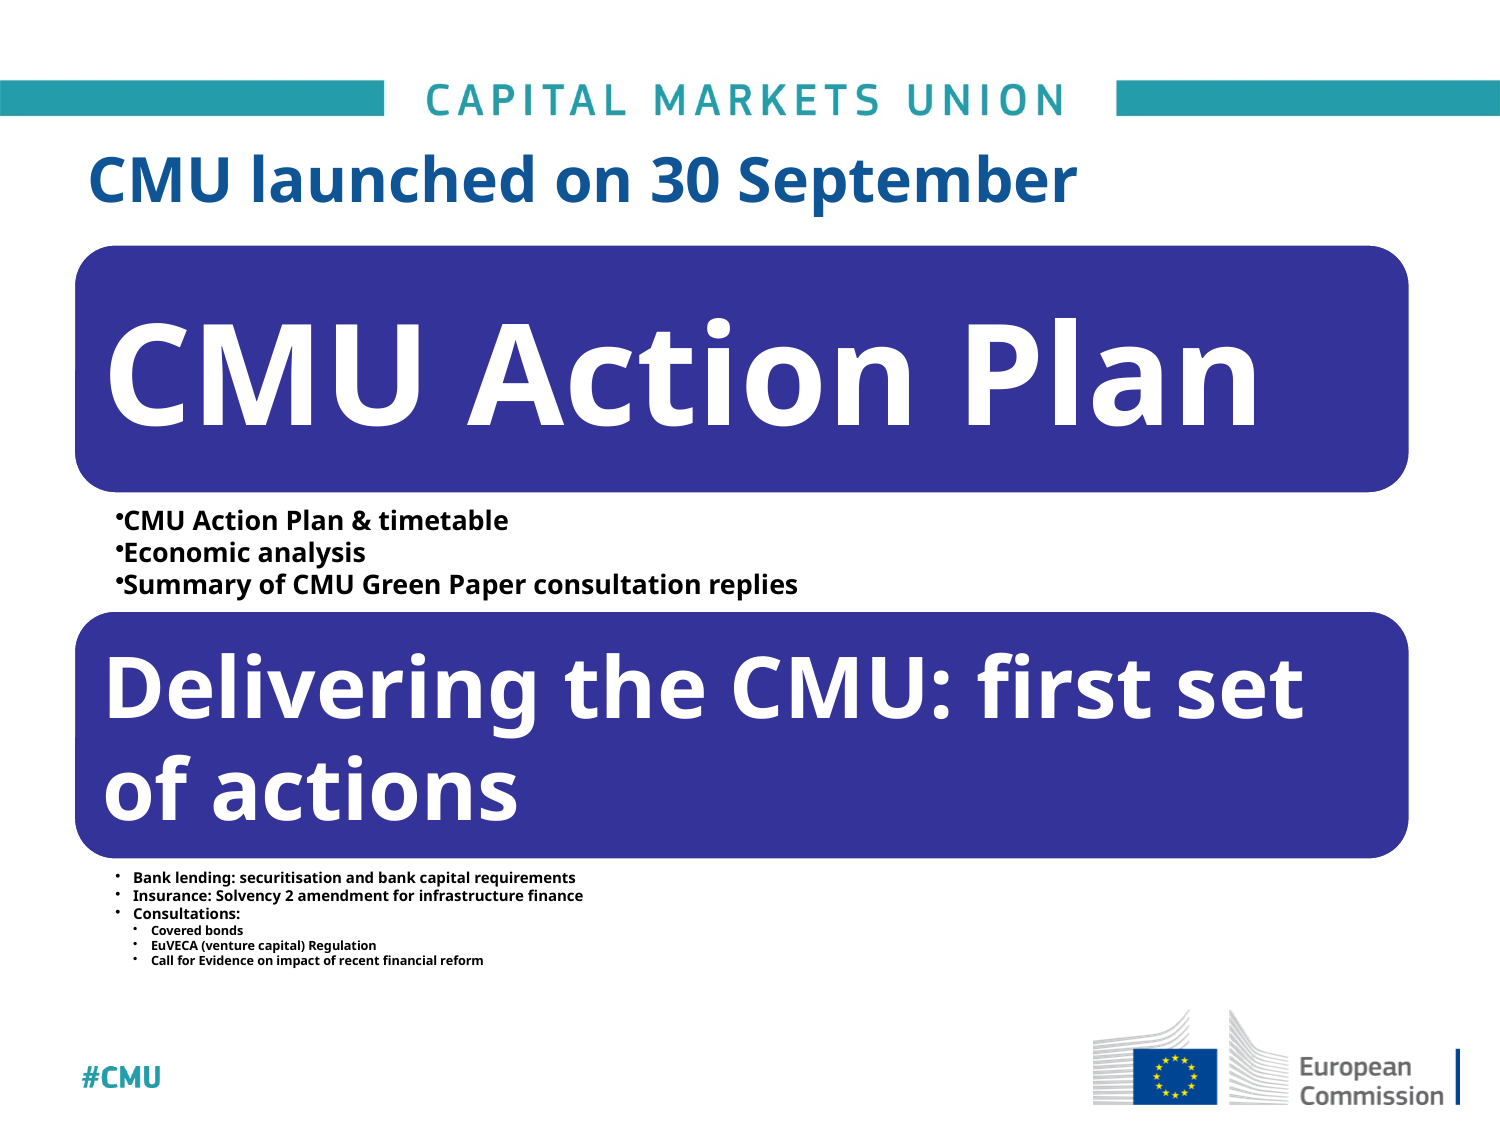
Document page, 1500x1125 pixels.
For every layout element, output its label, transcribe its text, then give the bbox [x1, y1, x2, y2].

text_box CMU launched on 30 September [72, 132, 1411, 220]
picture [0, 30, 1500, 159]
picture [1092, 1008, 1461, 1106]
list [72, 243, 1411, 977]
picture [81, 1066, 160, 1088]
